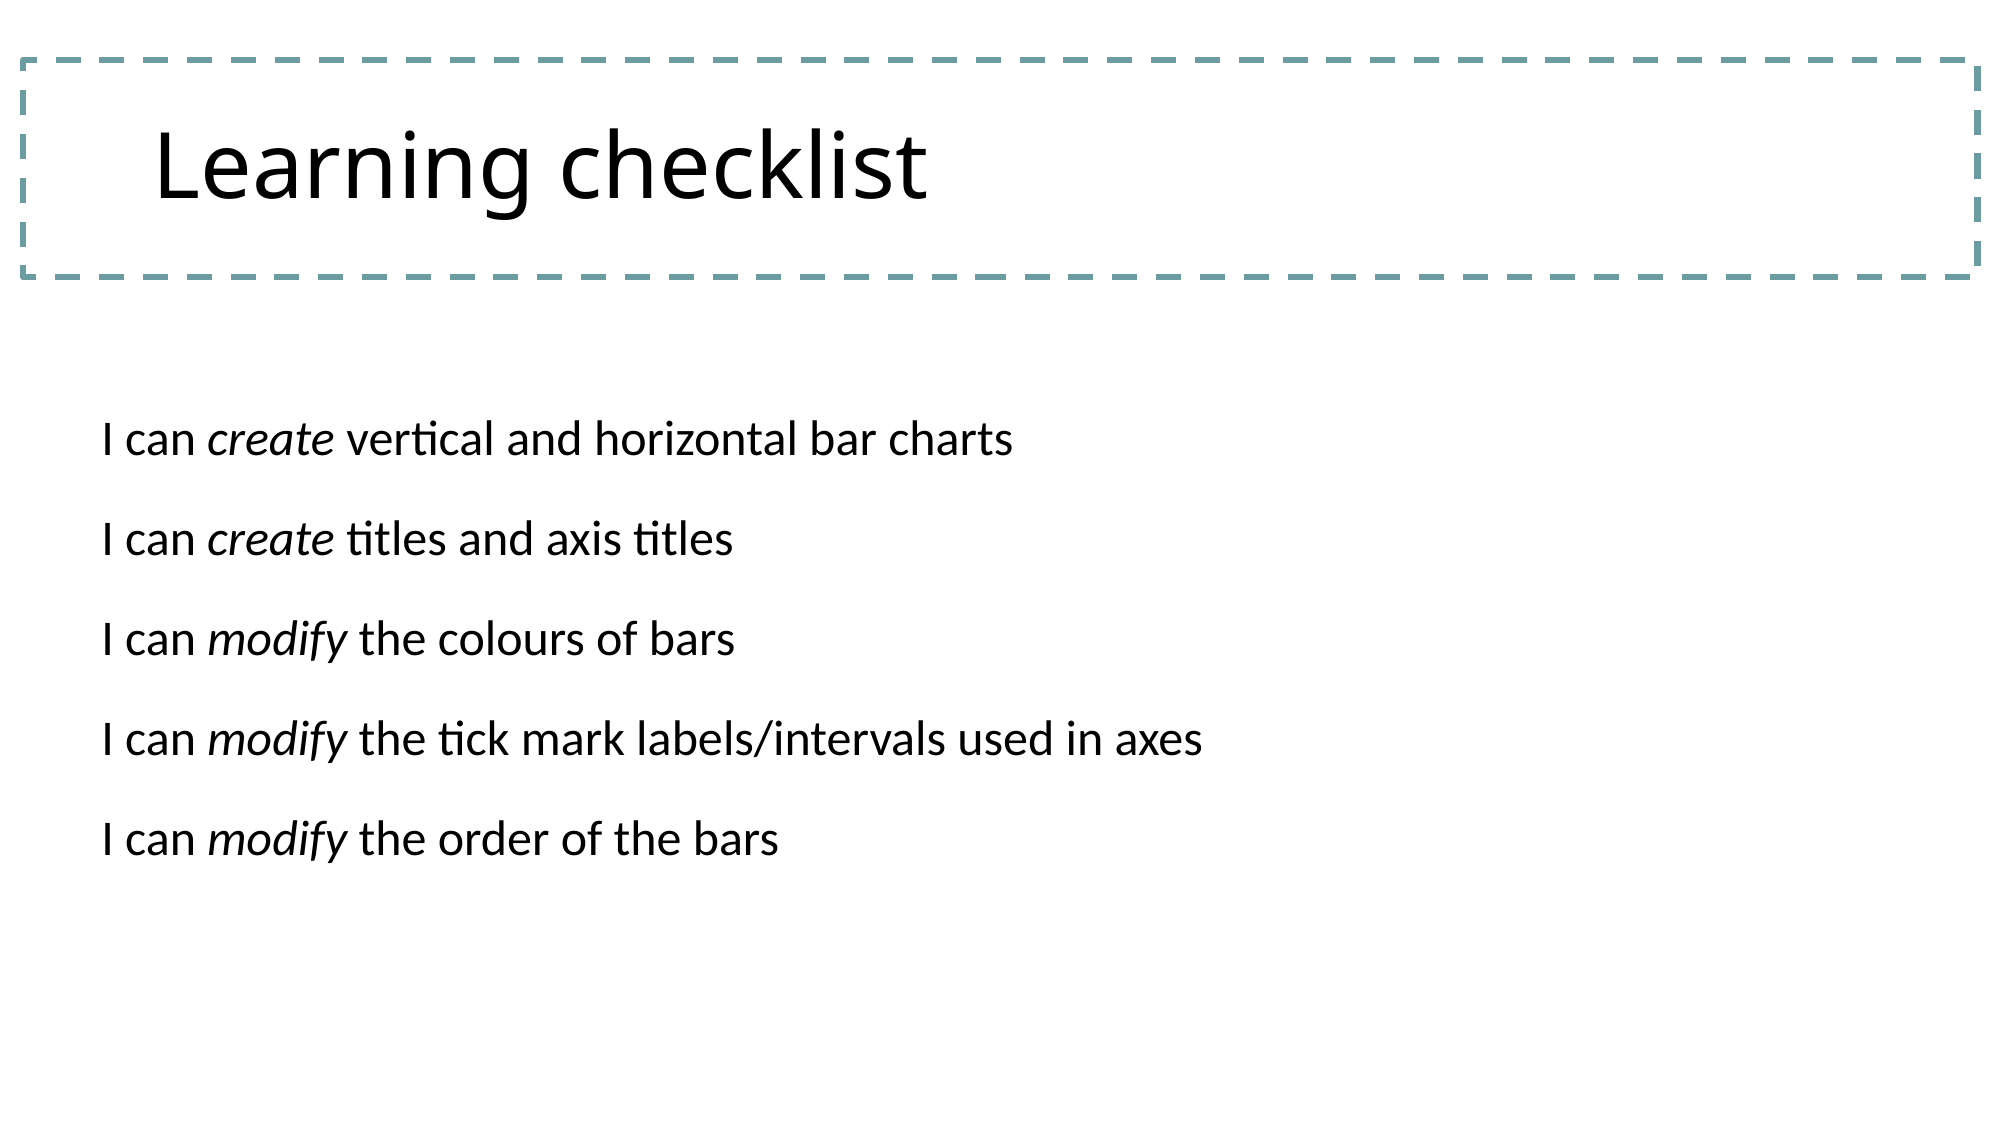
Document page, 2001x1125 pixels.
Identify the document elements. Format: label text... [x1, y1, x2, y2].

title Learning checklist [137, 59, 1863, 278]
table_header I can create vertical and horizontal bar charts I can create titles and axis titles I can modify the colours of bars I can modify the tick mark labels/intervals used in axes I can modify the order of the bars [86, 324, 1977, 1020]
